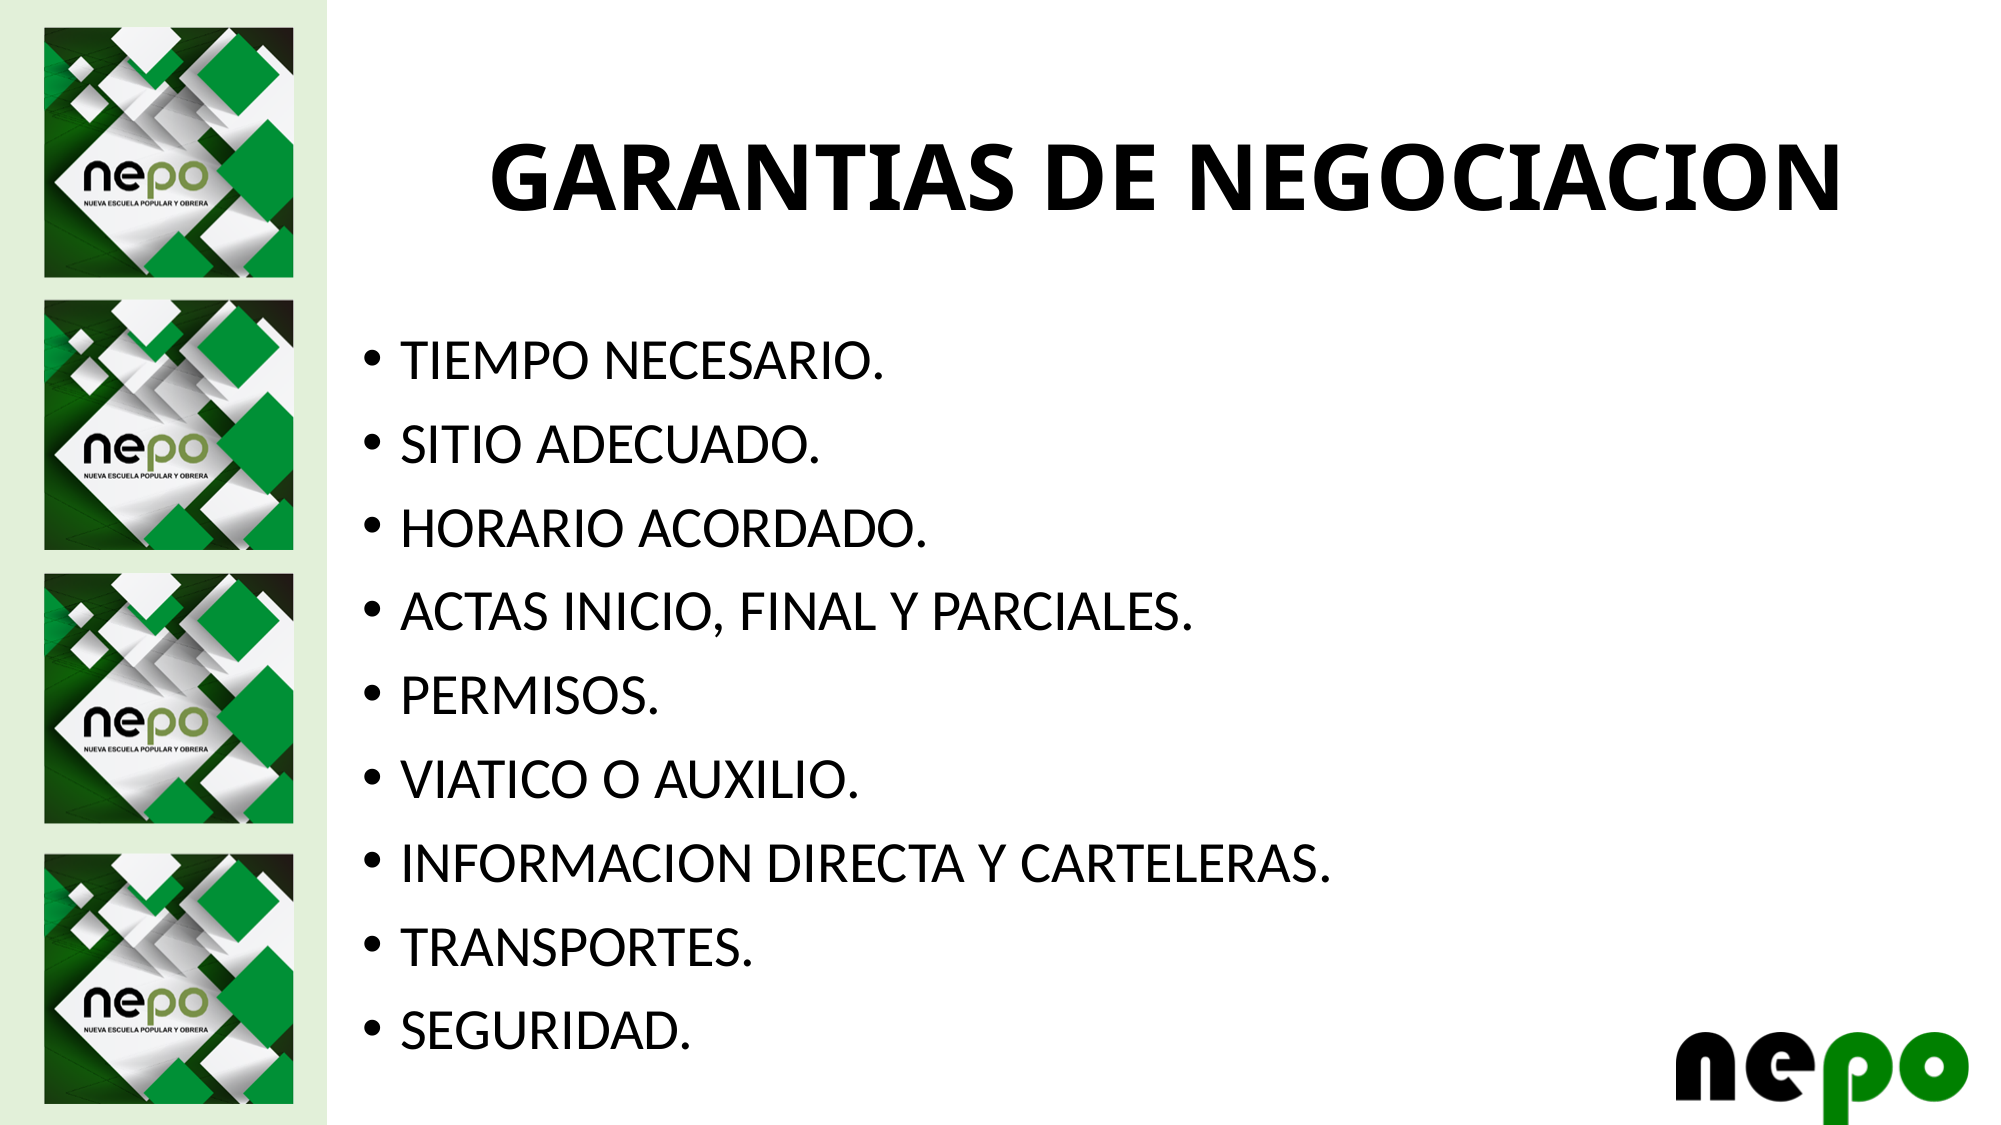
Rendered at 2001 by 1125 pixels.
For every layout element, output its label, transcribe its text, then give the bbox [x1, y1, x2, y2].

picture [0, 0, 327, 1125]
list TIEMPO NECESARIO. SITIO ADECUADO. HORARIO ACORDADO. ACTAS INICIO, FINAL Y PARCIALES. PERMISOS. VIATICO O AUXILIO. INFORMACION DIRECTA Y CARTELERAS. TRANSPORTES. SEGURIDAD. [347, 321, 1964, 1073]
title GARANTIAS DE NEGOCIACION [347, 123, 1964, 240]
picture [1676, 1032, 1969, 1125]
